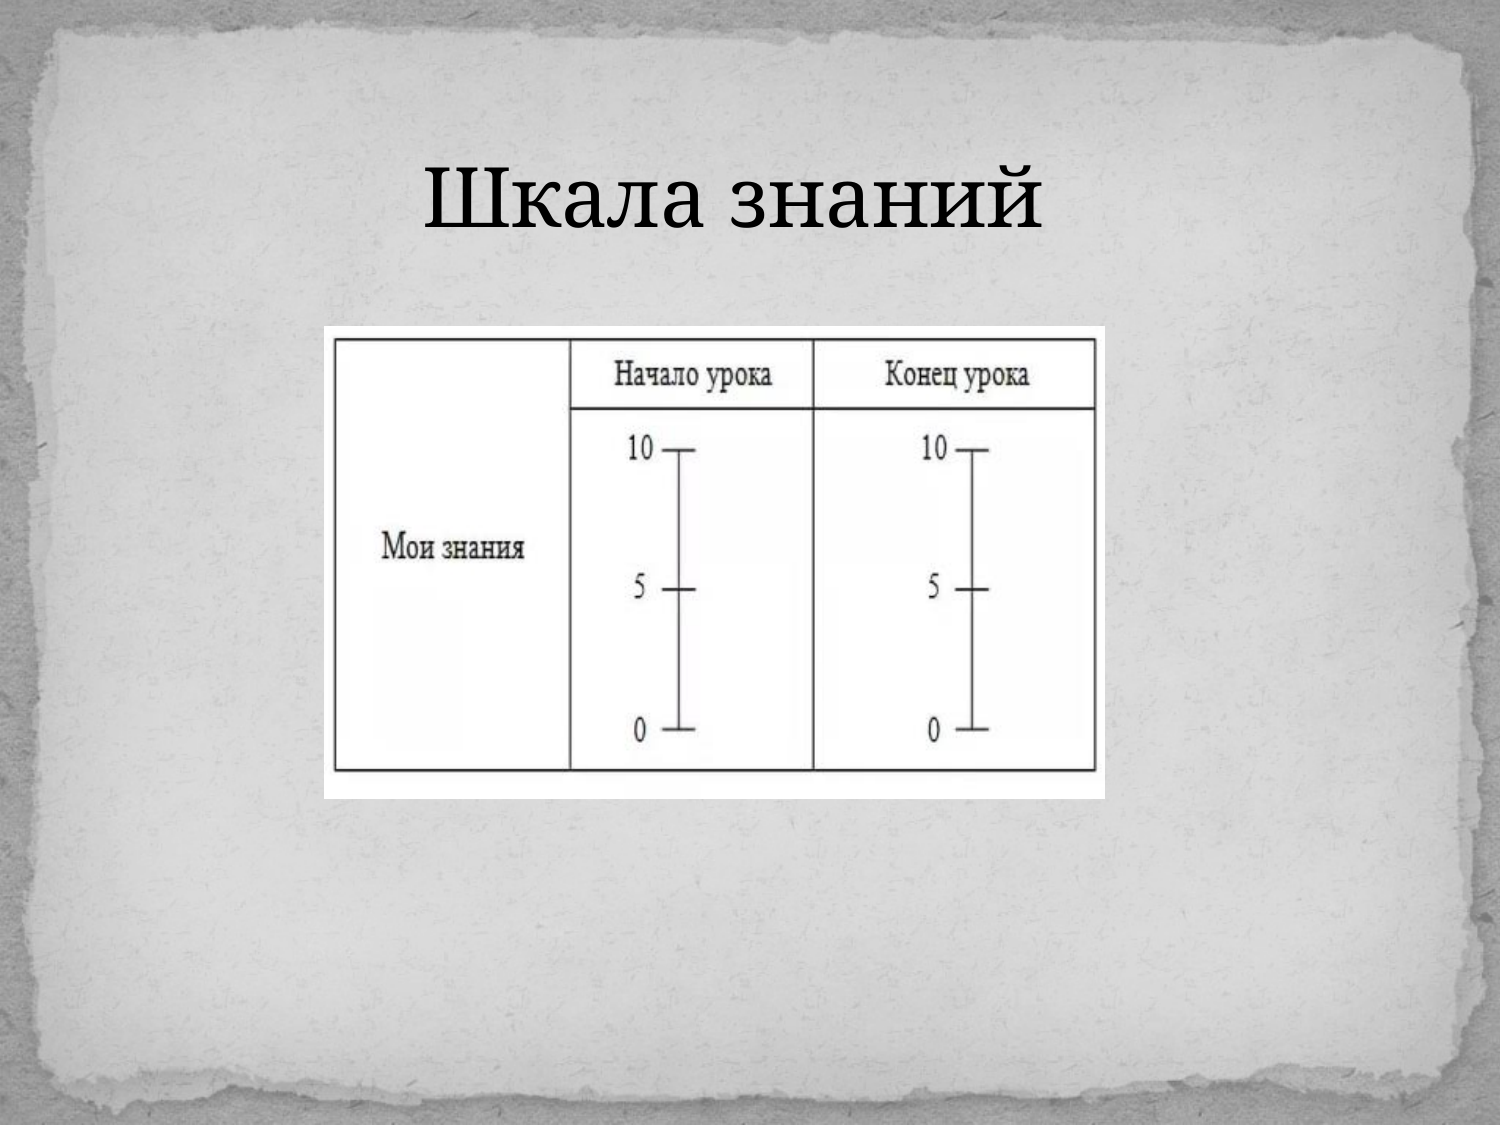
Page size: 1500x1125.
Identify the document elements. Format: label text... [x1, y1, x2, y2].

picture [324, 326, 1105, 799]
text_box Шкала знаний [407, 137, 1197, 252]
